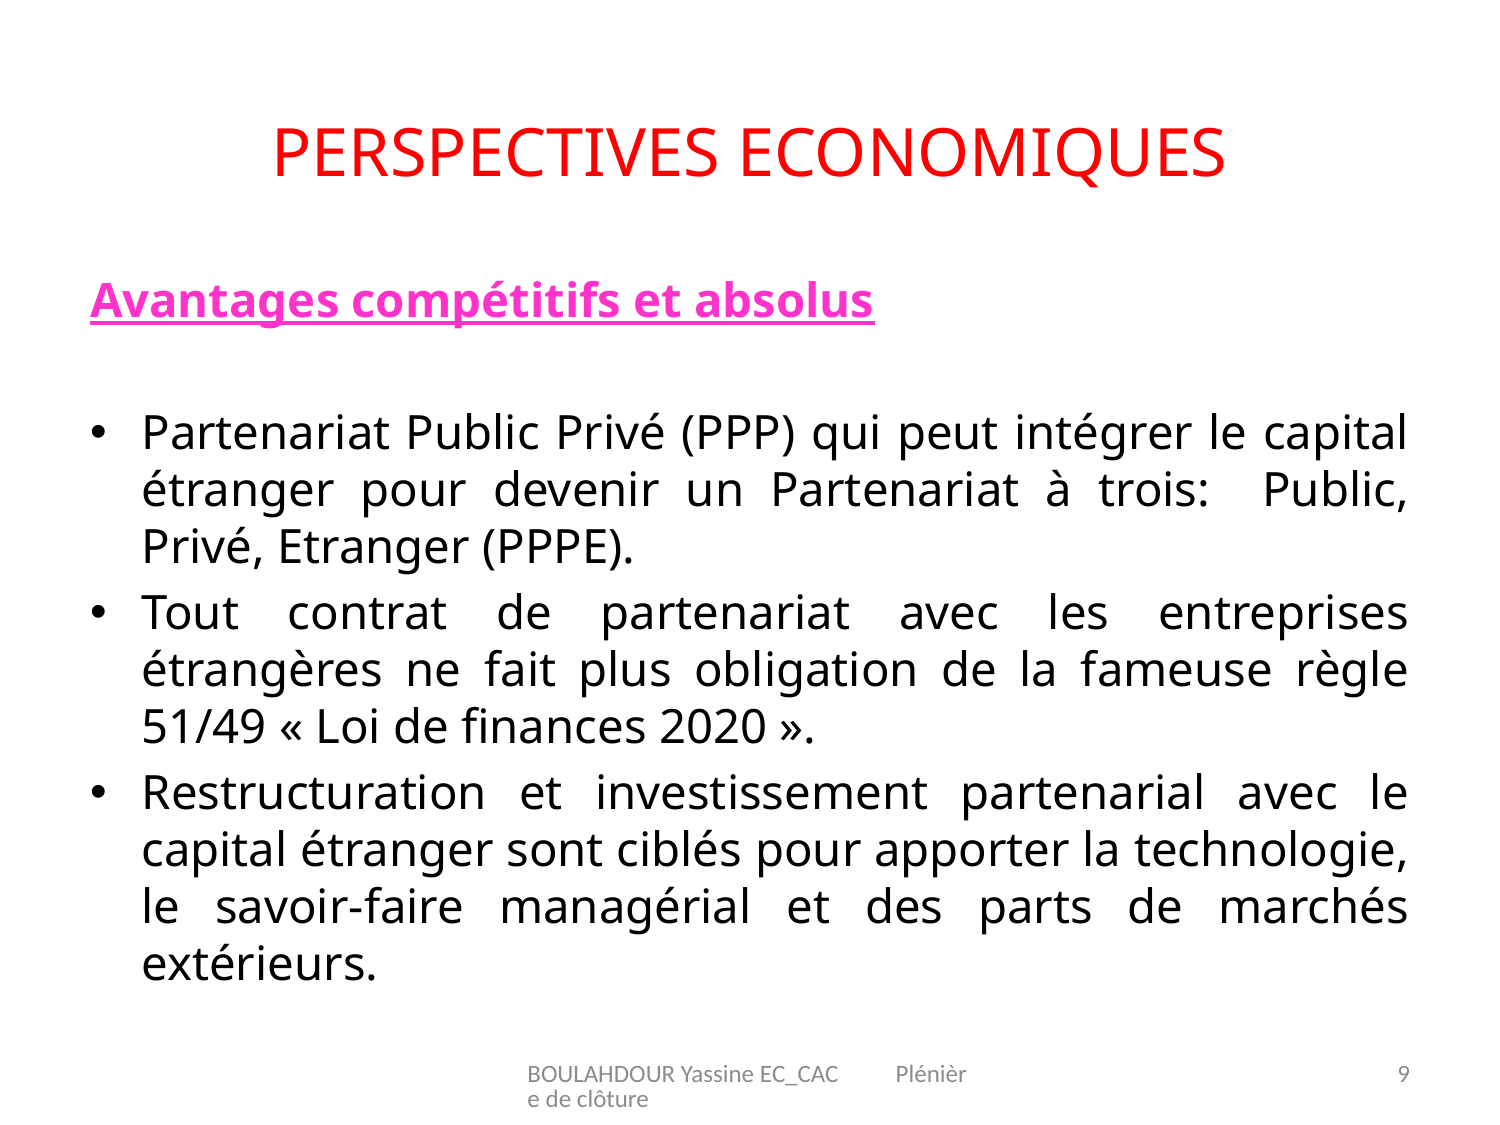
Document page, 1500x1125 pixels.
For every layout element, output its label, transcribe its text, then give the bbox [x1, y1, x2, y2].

list Avantages compétitifs et absolus Partenariat Public Privé (PPP) qui peut intégrer le capital étranger pour devenir un Partenariat à trois: Public, Privé, Etranger (PPPE). Tout contrat de partenariat avec les entreprises étrangères ne fait plus obligation de la fameuse règle 51/49 « Loi de finances 2020 ». Restructuration et investissement partenarial avec le capital étranger sont ciblés pour apporter la technologie, le savoir-faire managérial et des parts de marchés extérieurs. [75, 262, 1425, 1005]
footer BOULAHDOUR Yassine EC_CAC Plénière de clôture [512, 1042, 988, 1103]
title PERSPECTIVES ECONOMIQUES [75, 66, 1425, 233]
slide_number 9 [1074, 1042, 1425, 1103]
